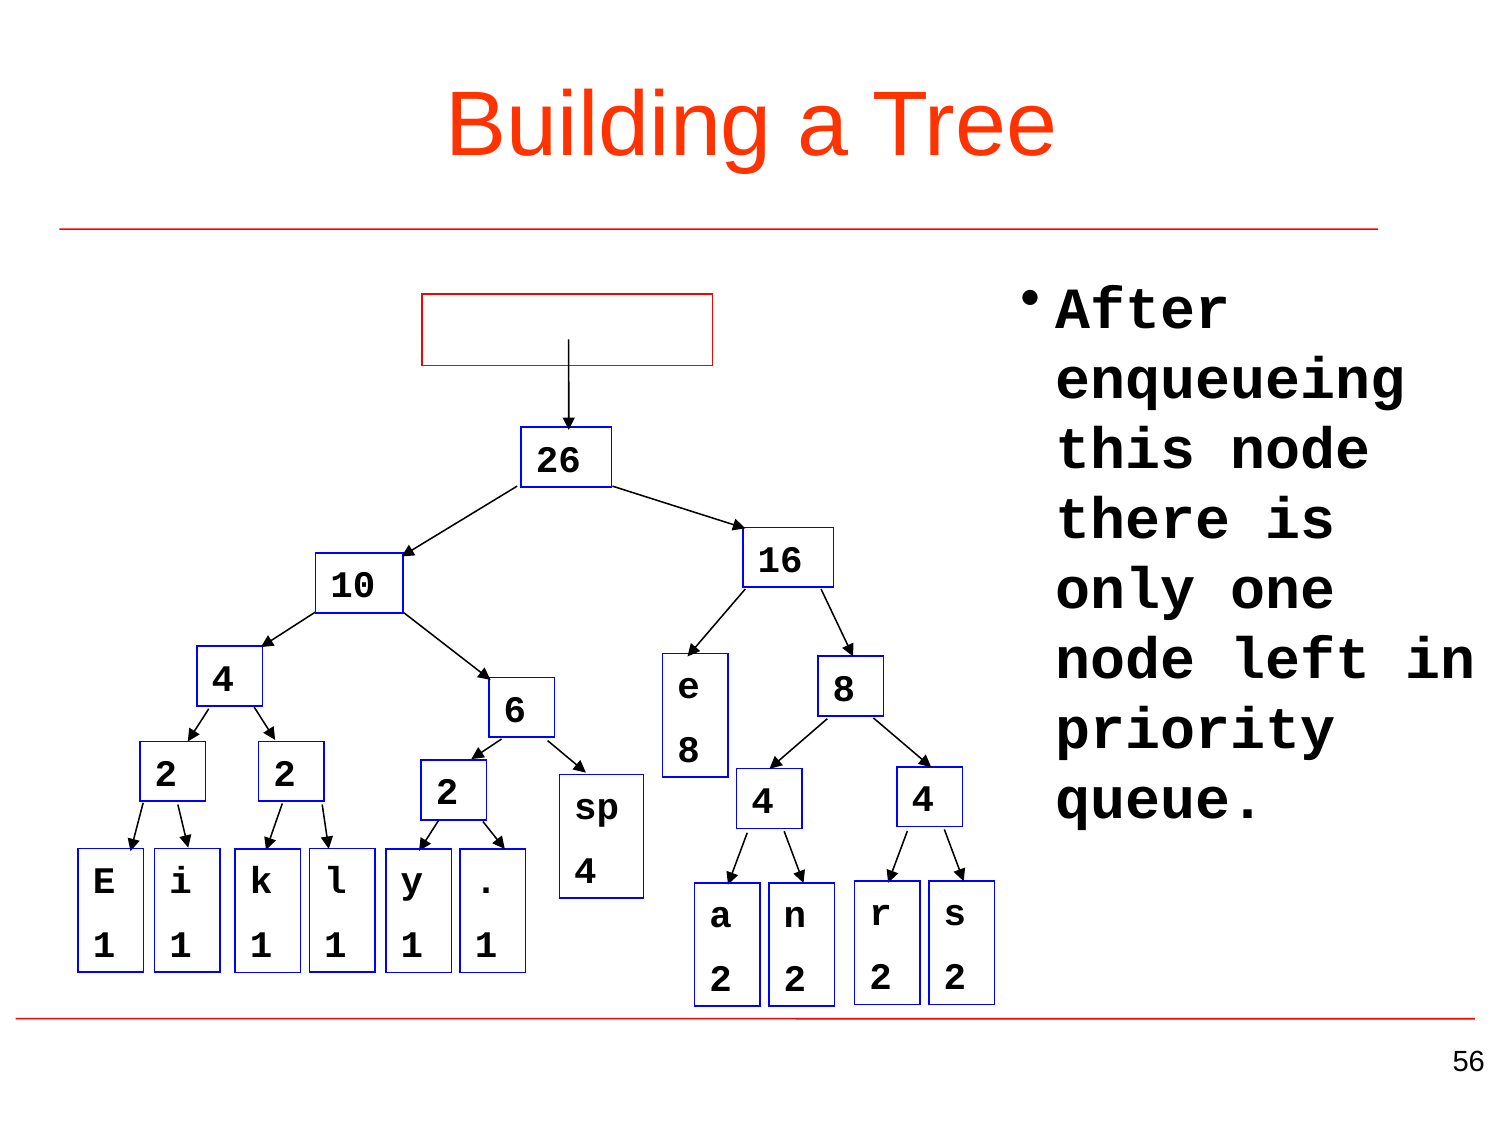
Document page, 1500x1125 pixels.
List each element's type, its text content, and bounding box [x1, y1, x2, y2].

text_box [944, 829, 966, 882]
text_box i 1 [154, 848, 221, 972]
text_box [419, 820, 439, 849]
text_box [482, 821, 505, 850]
text_box 2 [139, 741, 206, 802]
text_box [562, 339, 575, 430]
slide_number 56 [1149, 1034, 1500, 1113]
text_box [687, 588, 746, 657]
title Building a Tree [114, 24, 1390, 213]
text_box [177, 804, 192, 848]
text_box 4 [736, 768, 803, 829]
text_box 4 [896, 766, 963, 827]
text_box [127, 802, 144, 848]
text_box a 2 [694, 882, 761, 1007]
text_box [726, 832, 748, 882]
text_box [886, 830, 908, 880]
text_box r 2 [854, 880, 921, 1005]
text_box [820, 588, 854, 657]
text_box l 1 [309, 848, 375, 972]
text_box sp 4 [559, 774, 644, 898]
text_box 6 [489, 677, 555, 738]
text_box [784, 831, 805, 884]
text_box [254, 707, 276, 740]
text_box 2 [258, 741, 325, 802]
text_box E 1 [78, 848, 144, 972]
text_box [421, 293, 713, 366]
text_box [187, 708, 209, 742]
text_box y 1 [385, 849, 452, 973]
text_box [769, 718, 828, 769]
text_box [873, 717, 932, 768]
text_box 8 [817, 656, 884, 716]
text_box 26 [521, 427, 612, 487]
text_box 16 [742, 527, 834, 588]
text_box k 1 [235, 849, 301, 973]
text_box [320, 804, 334, 849]
text_box [547, 740, 586, 773]
text_box [260, 612, 315, 648]
text_box n 2 [768, 882, 835, 1007]
text_box [264, 803, 283, 849]
text_box [404, 612, 491, 680]
text_box [612, 486, 746, 531]
text_box 10 [315, 553, 404, 613]
text_box [471, 738, 502, 760]
text_box After enqueueing this node there is only one node left in priority queue. [1005, 262, 1500, 838]
text_box 2 [421, 760, 487, 820]
text_box 4 [196, 646, 263, 706]
text_box [401, 486, 518, 557]
text_box . 1 [460, 849, 526, 973]
text_box s 2 [928, 880, 995, 1005]
text_box e 8 [662, 653, 729, 777]
